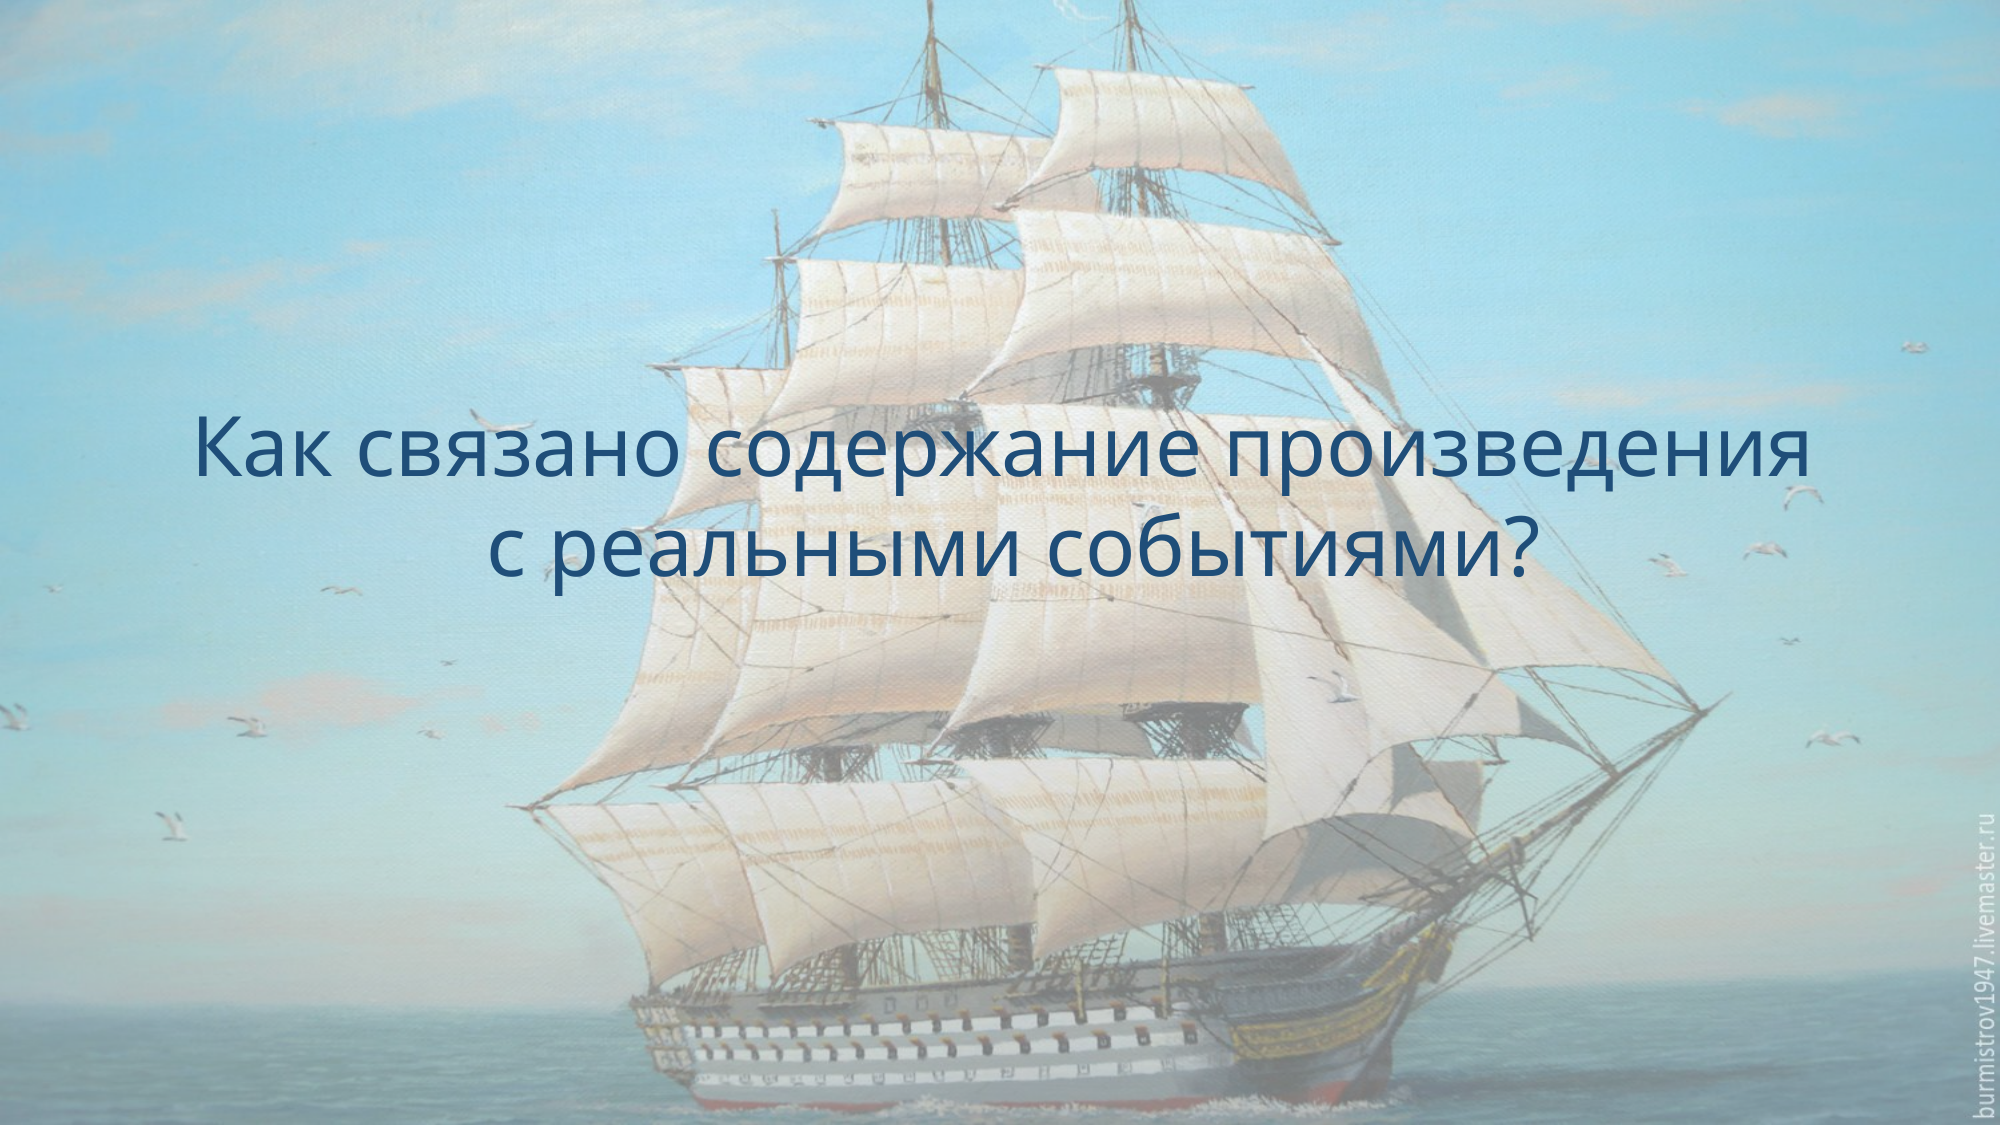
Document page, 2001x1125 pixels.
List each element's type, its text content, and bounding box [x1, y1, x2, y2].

text_box Как связано содержание произведения с реальными событиями? [51, 385, 1977, 600]
